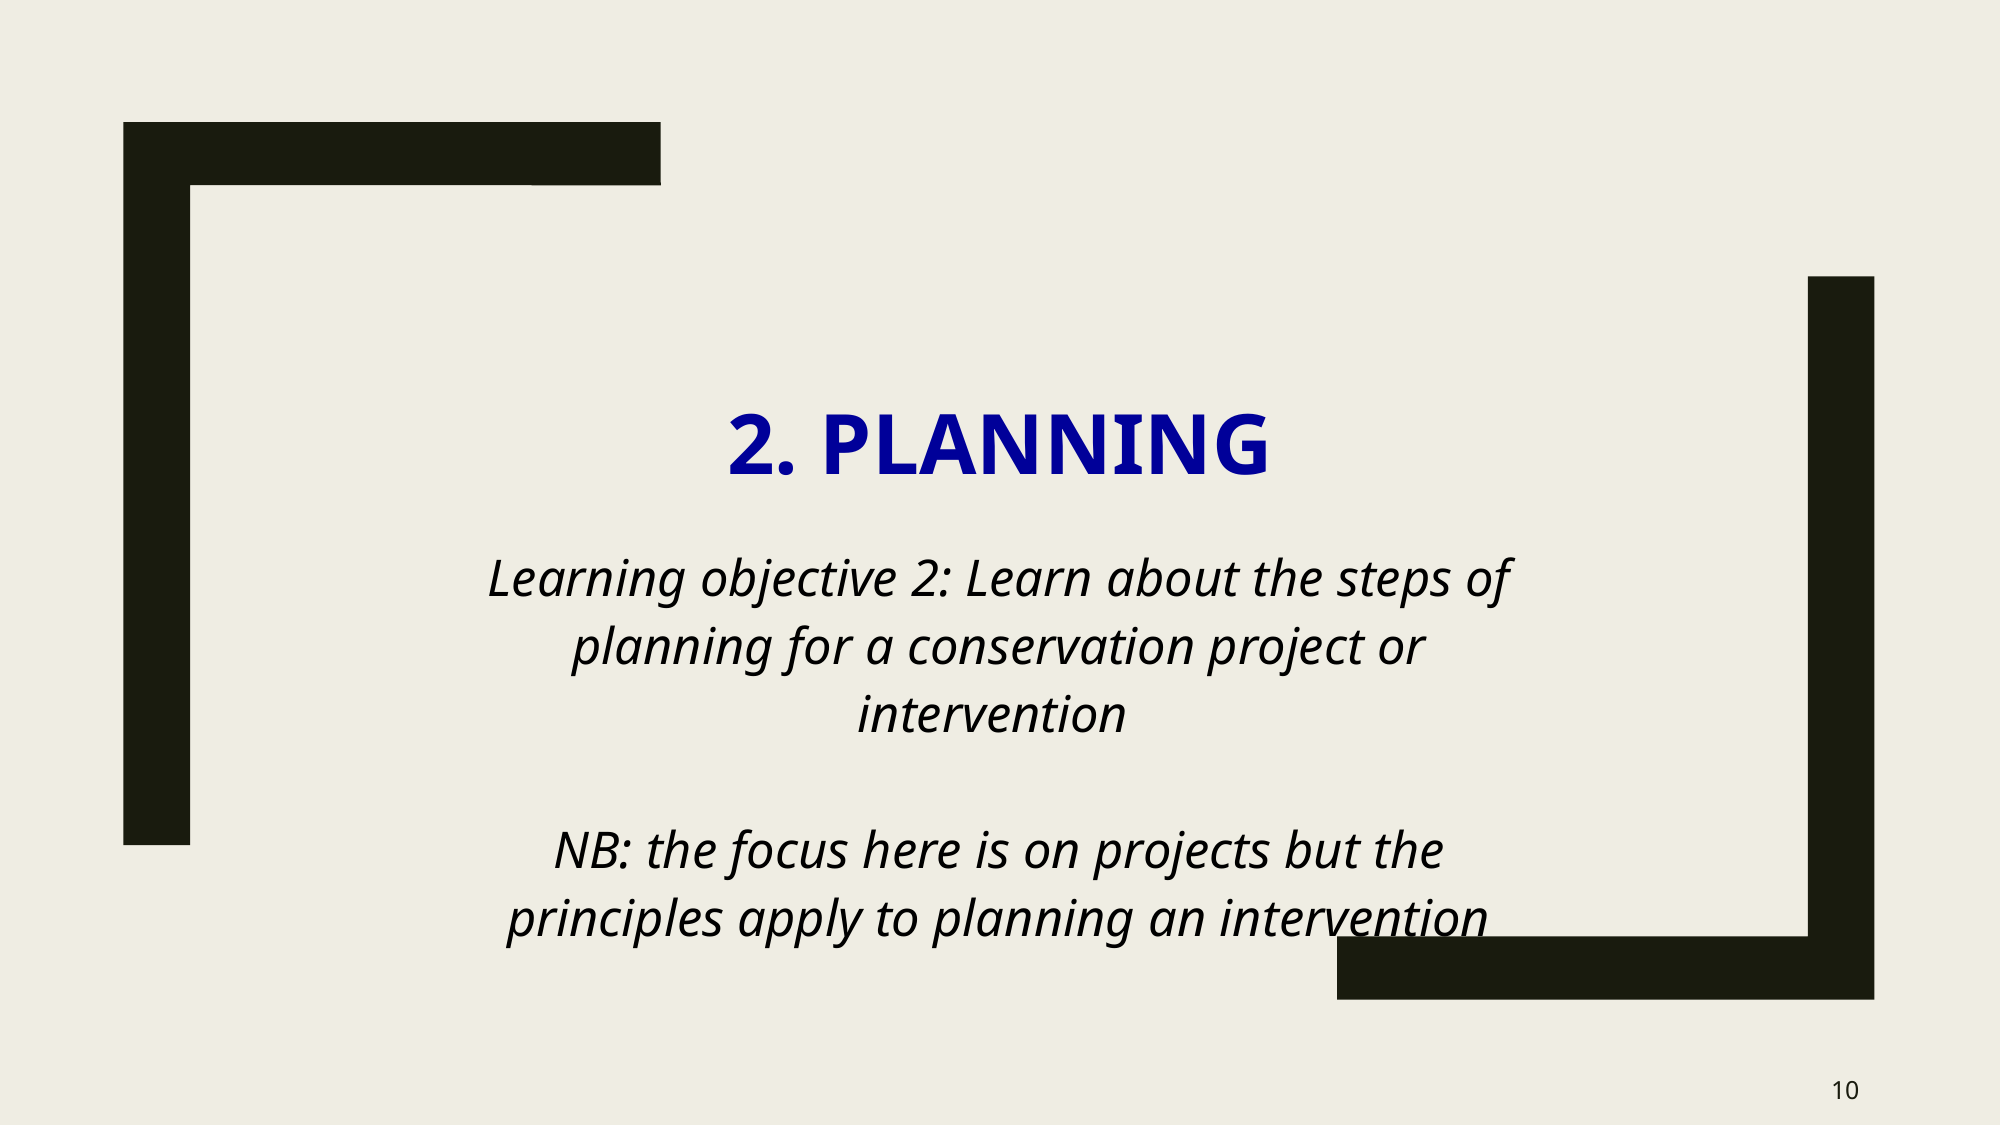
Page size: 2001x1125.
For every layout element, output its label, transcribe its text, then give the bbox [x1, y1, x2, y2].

title 2. Planning [314, 242, 1686, 501]
subtitle Learning objective 2: Learn about the steps of planning for a conservation project or intervention NB: the focus here is on projects but the principles apply to planning an intervention [439, 531, 1561, 960]
slide_number 10 [1612, 1058, 1875, 1125]
